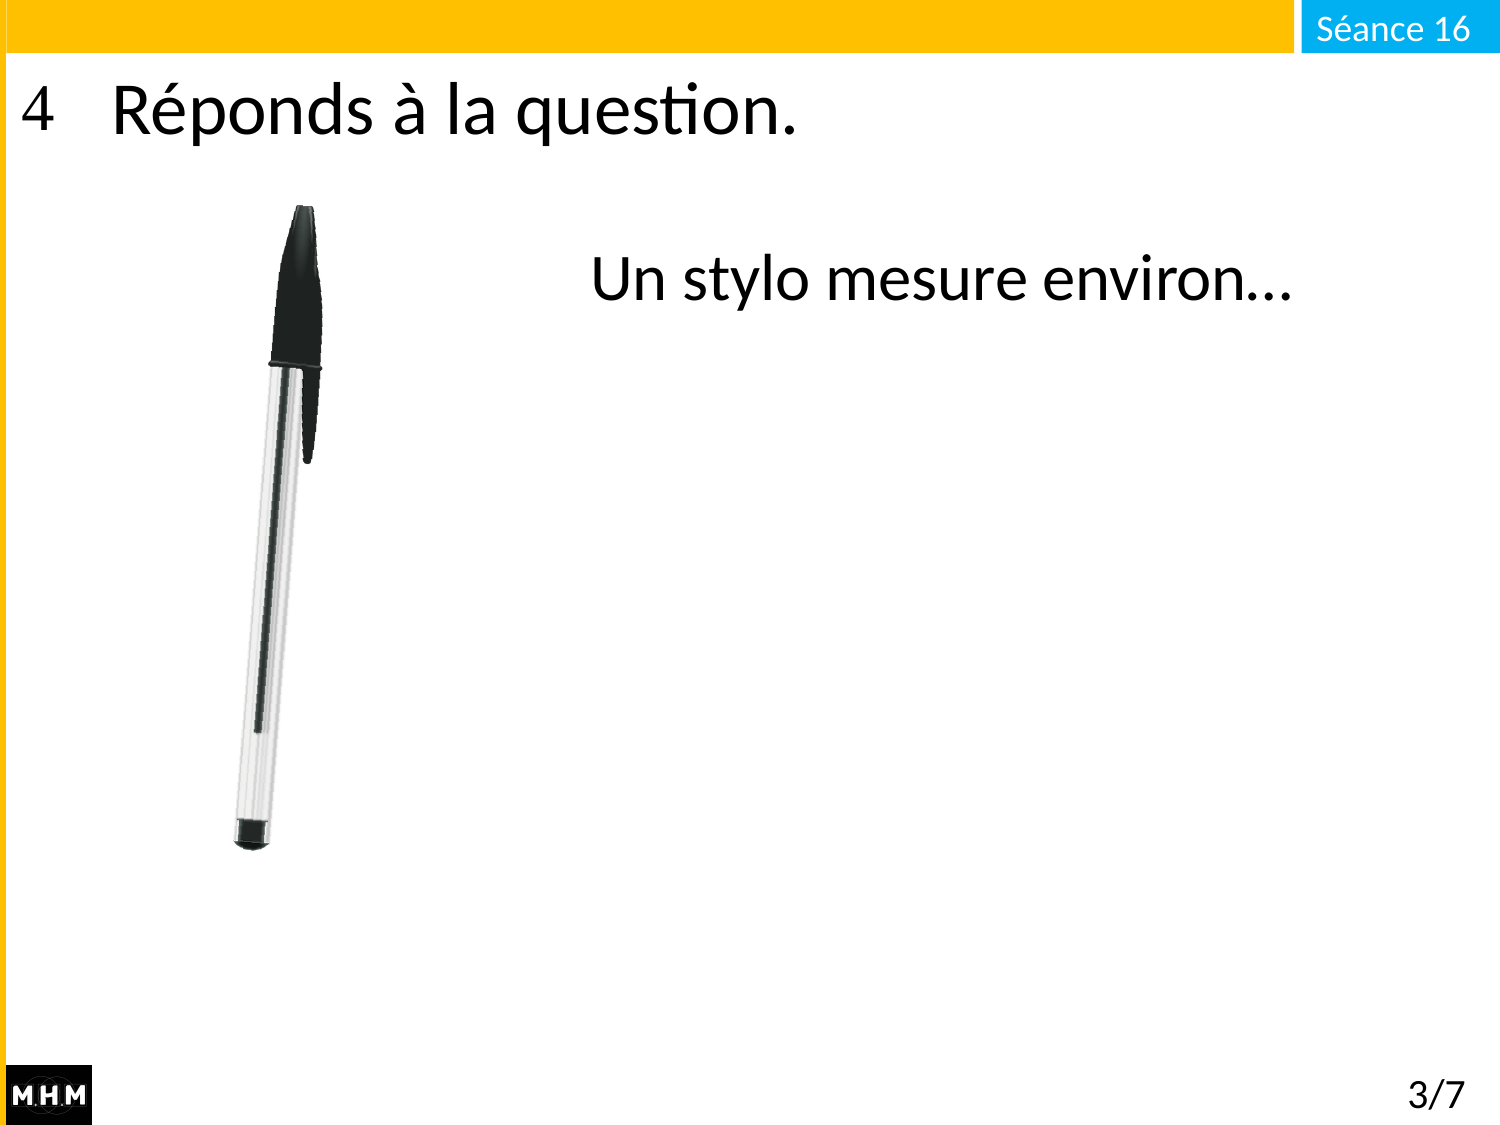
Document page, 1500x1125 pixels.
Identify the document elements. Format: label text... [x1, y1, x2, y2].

picture [0, 194, 608, 863]
list 3/7 [1373, 1064, 1500, 1125]
picture [6, 1065, 92, 1125]
text_box Un stylo mesure environ… [575, 235, 1500, 323]
title Réponds à la question. [96, 60, 1391, 160]
